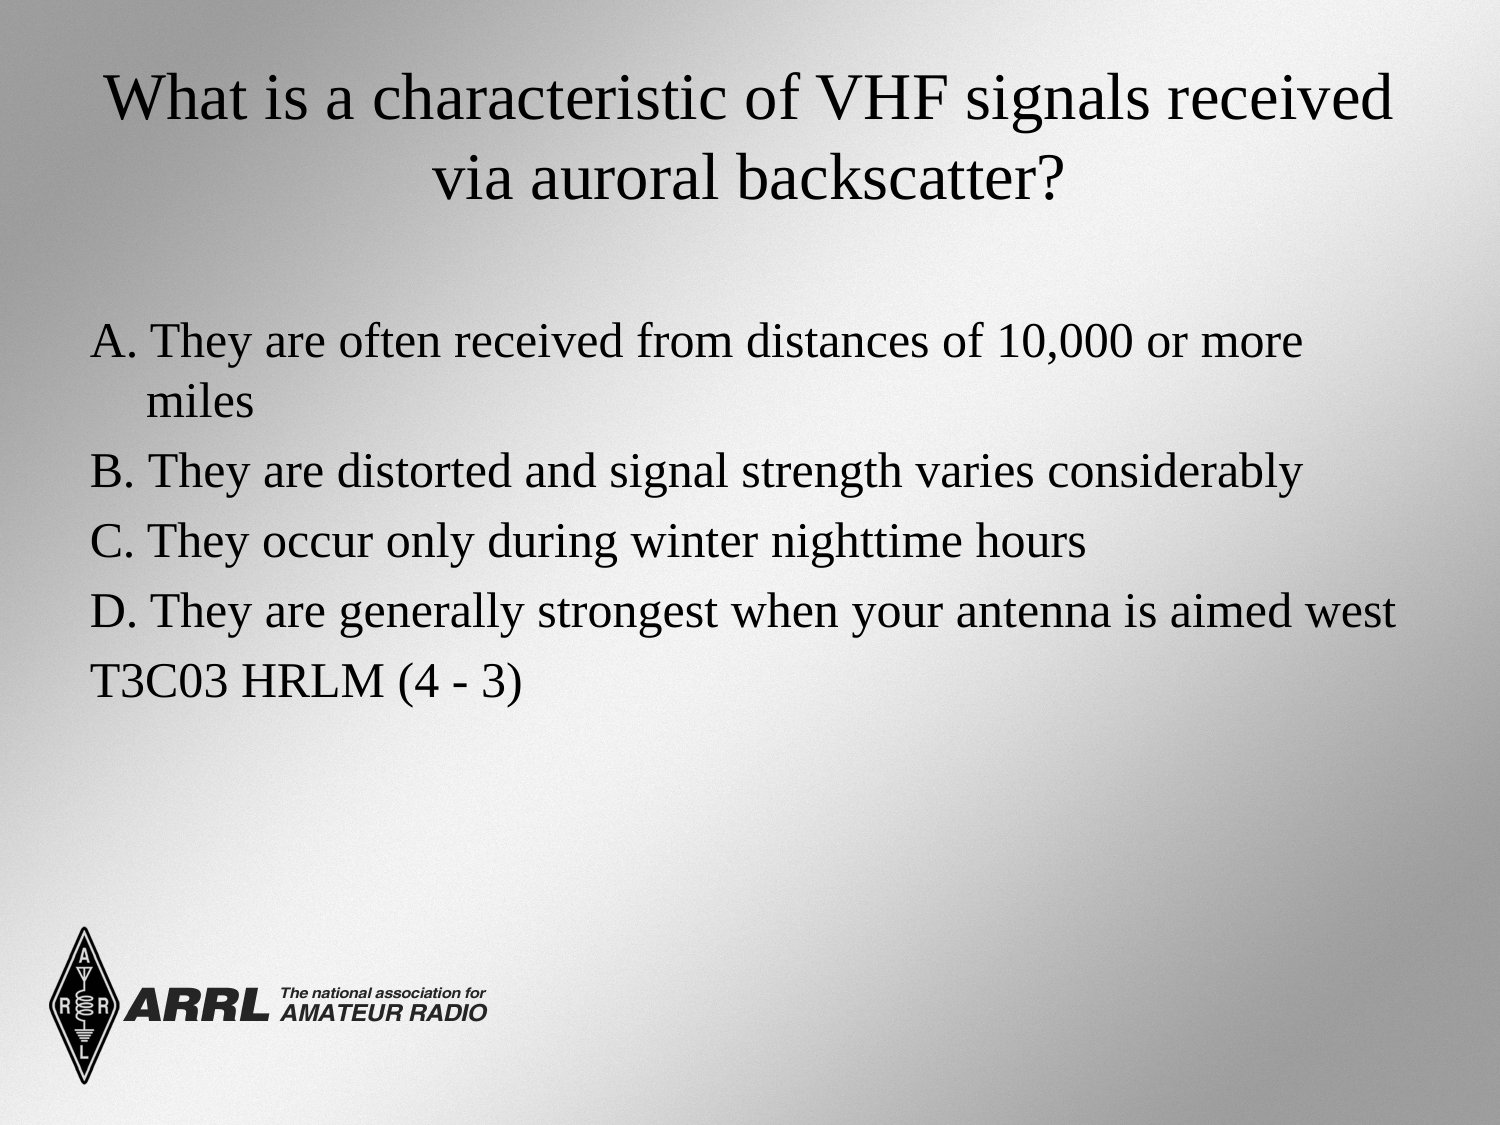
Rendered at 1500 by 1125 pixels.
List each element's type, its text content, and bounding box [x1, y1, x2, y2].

title What is a characteristic of VHF signals received via auroral backscatter? [75, 45, 1425, 233]
picture [0, 0, 1500, 1125]
list A. They are often received from distances of 10,000 or more miles B. They are distorted and signal strength varies considerably C. They occur only during winter nighttime hours D. They are generally strongest when your antenna is aimed west T3C03 HRLM (4 - 3) [75, 299, 1425, 1005]
